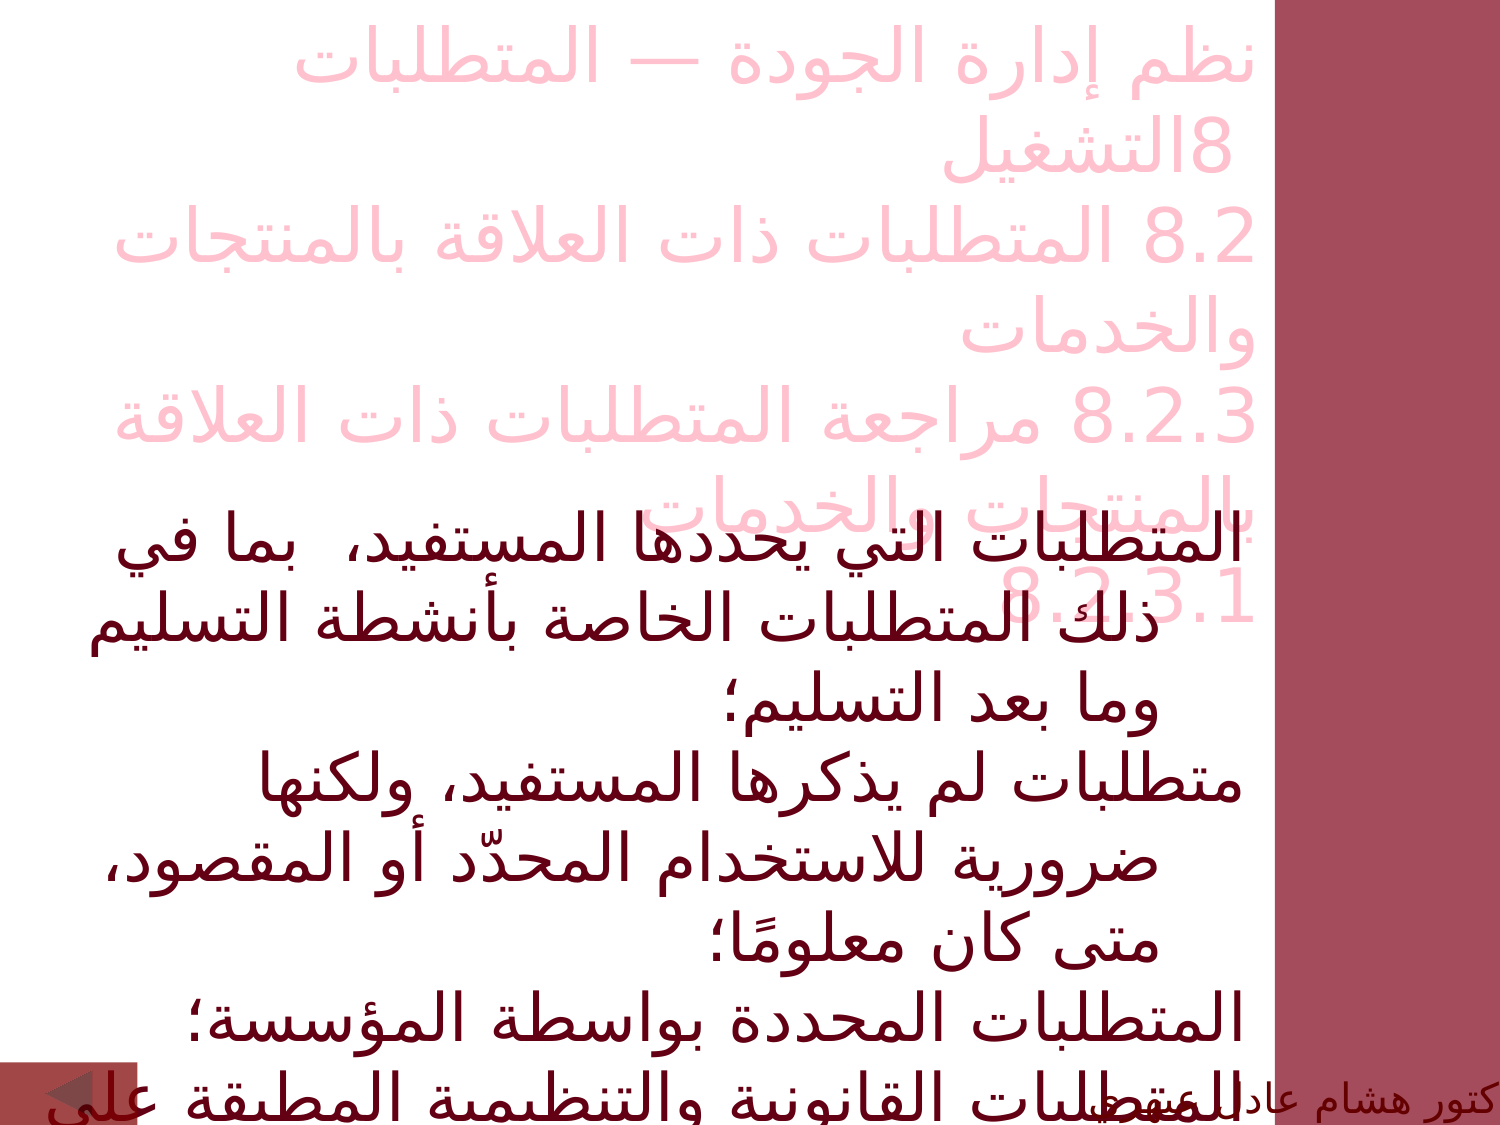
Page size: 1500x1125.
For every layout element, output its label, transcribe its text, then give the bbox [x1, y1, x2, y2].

text_box المتطلبات التي يحددها المستفيد، بما في ذلك المتطلبات الخاصة بأنشطة التسليم وما بعد التسليم؛ متطلبات لم يذكرها المستفيد، ولكنها ضرورية للاستخدام المحدّد أو المقصود، متى كان معلومًا؛ المتطلبات المحددة بواسطة المؤسسة؛ المتطلبات القانونية والتنظيمية المطبقة على المنتجات والخدمات؛ متطلبات العقد أو أمر التوريد التي تختلف عن تلك الموضحة فيما سبق. [12, 487, 1263, 1125]
text_box [1273, 0, 1500, 1064]
text_box الدكتور هشام عادل عبهري [1073, 1064, 1500, 1125]
text_box نظم إدارة الجودة — المتطلبات 8التشغيل 8.2 المتطلبات ذات العلاقة بالمنتجات والخدمات 8.2.3 مراجعة المتطلبات ذات العلاقة بالمنتجات والخدمات 8.2.3.1 [0, 0, 1275, 645]
text_box [0, 1060, 140, 1125]
